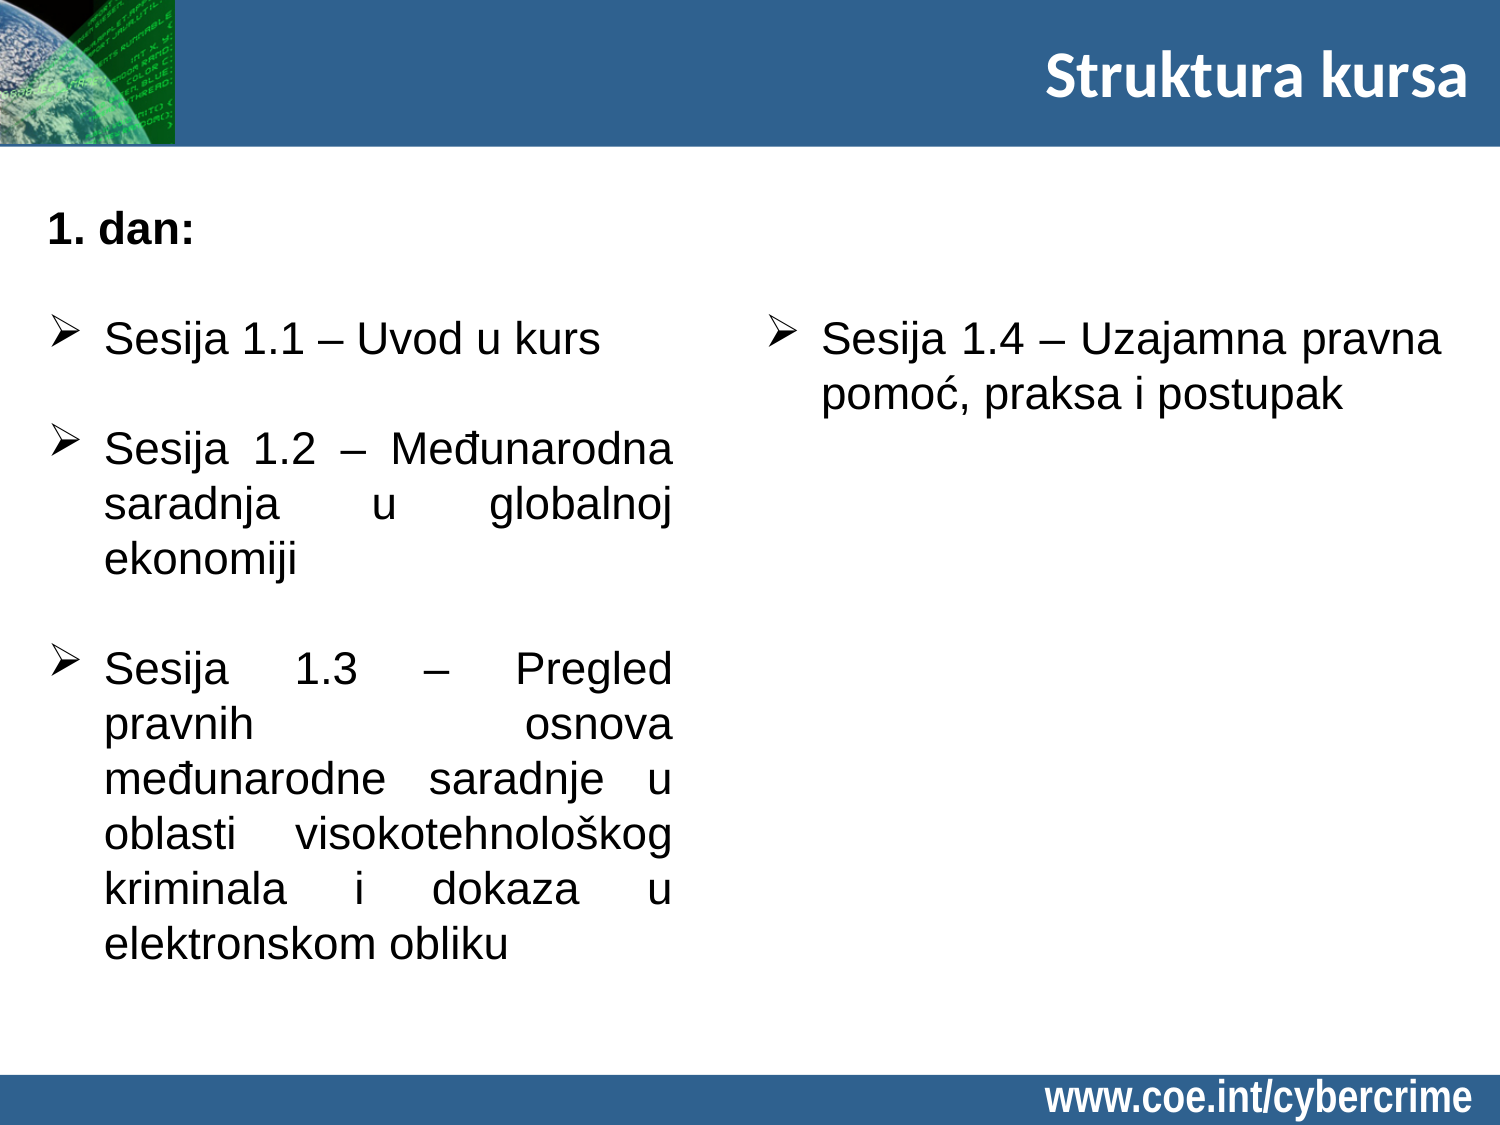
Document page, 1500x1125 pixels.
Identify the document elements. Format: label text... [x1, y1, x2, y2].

text_box www.coe.int/cybercrime [1030, 1059, 1500, 1125]
text_box Sesija 1.4 – Uzajamna pravna pomoć, praksa i postupak [749, 191, 1457, 426]
picture [0, 0, 175, 144]
text_box [0, 1073, 1030, 1125]
text_box Struktura kursa [177, 0, 1500, 149]
text_box 1. dan: Sesija 1.1 – Uvod u kurs Sesija 1.2 – Međunarodna saradnja u globalnoj ekonomiji Sesija 1.3 – Pregled pravnih osnova međunarodne saradnje u oblasti visokotehnološkog kriminala i dokaza u elektronskom obliku [32, 191, 688, 976]
